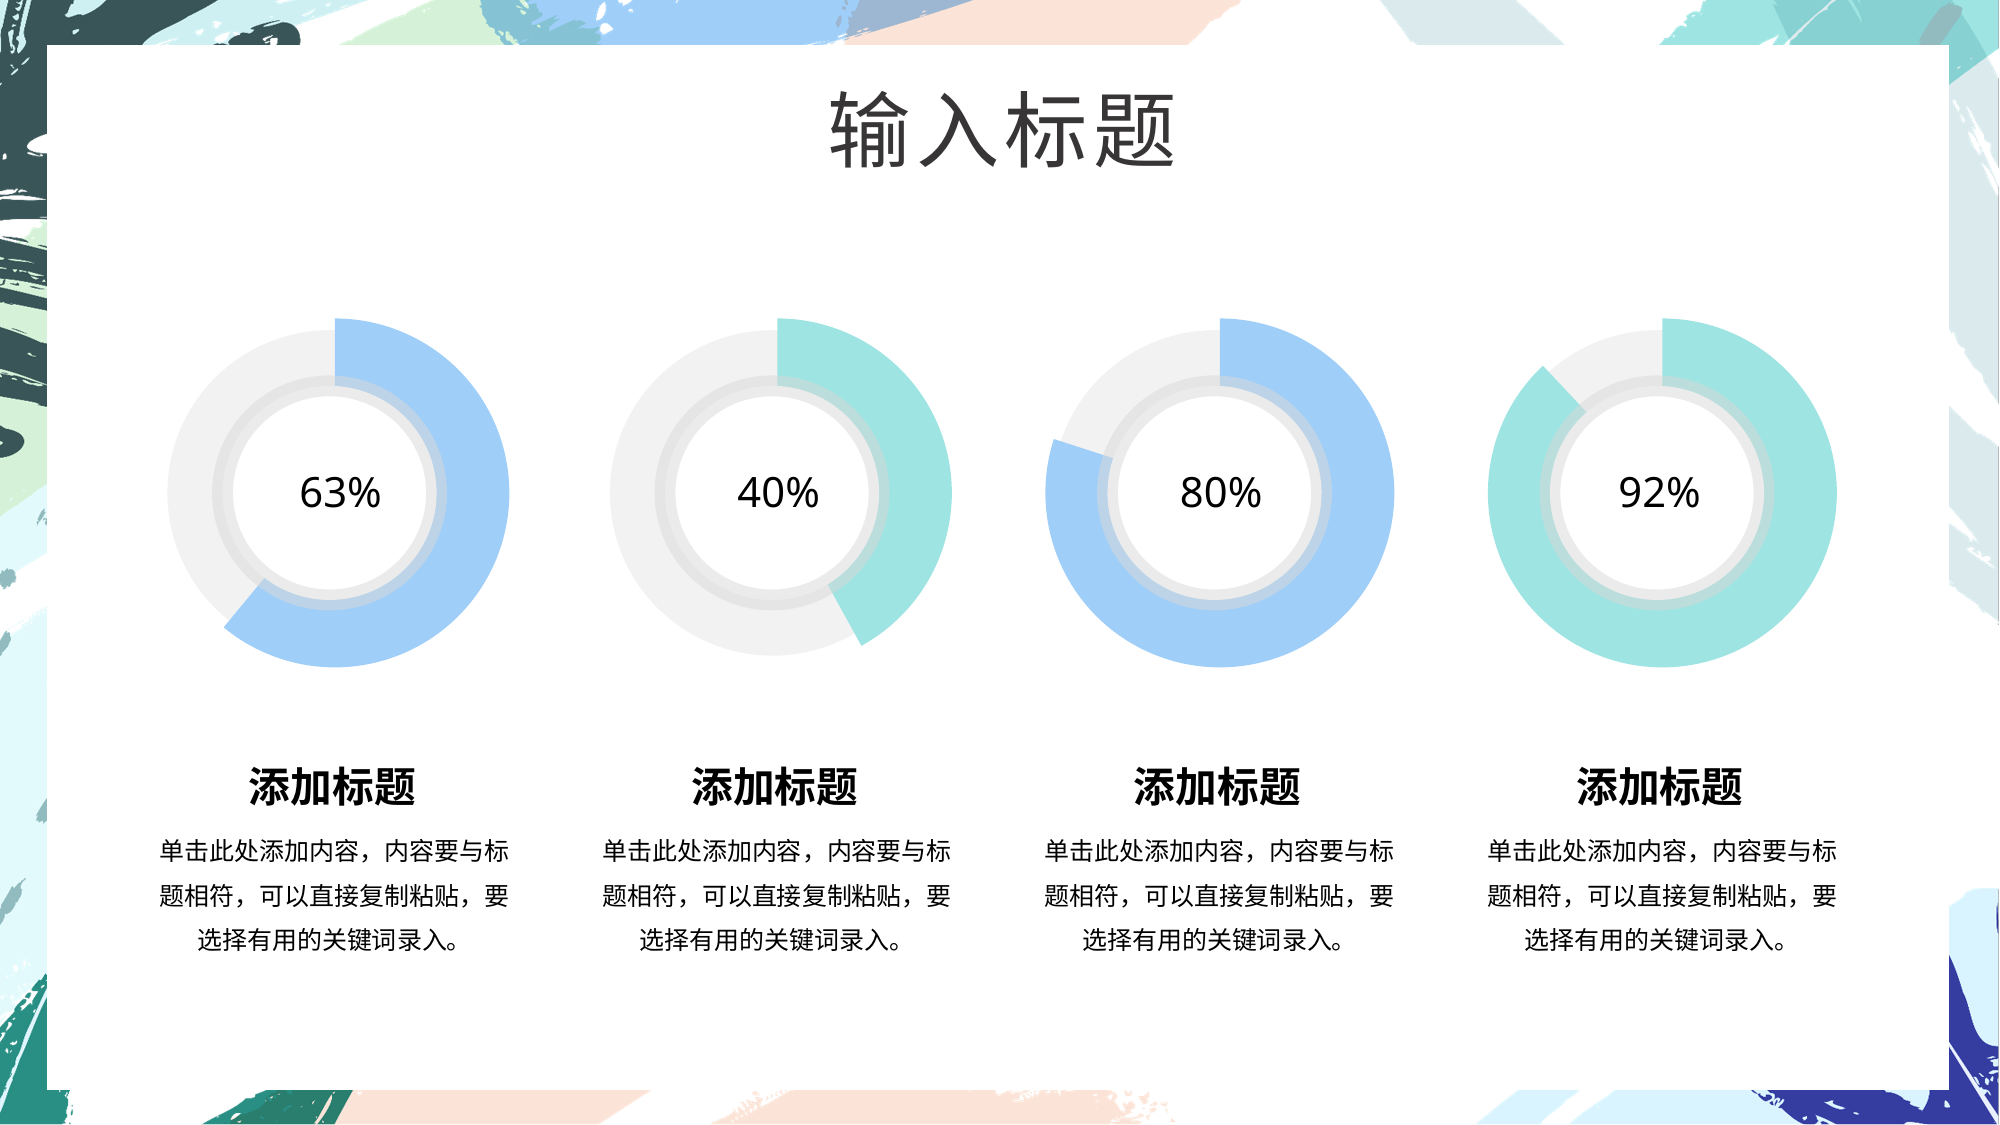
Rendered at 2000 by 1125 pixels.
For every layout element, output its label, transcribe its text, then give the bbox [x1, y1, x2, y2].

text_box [602, 318, 952, 668]
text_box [585, 753, 970, 960]
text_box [143, 753, 527, 960]
text_box 输入标题 [757, 71, 1247, 186]
picture [0, 0, 1999, 1125]
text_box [1487, 318, 1837, 668]
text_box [1045, 318, 1395, 668]
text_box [160, 318, 510, 668]
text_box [1028, 753, 1412, 960]
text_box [1470, 753, 1854, 960]
